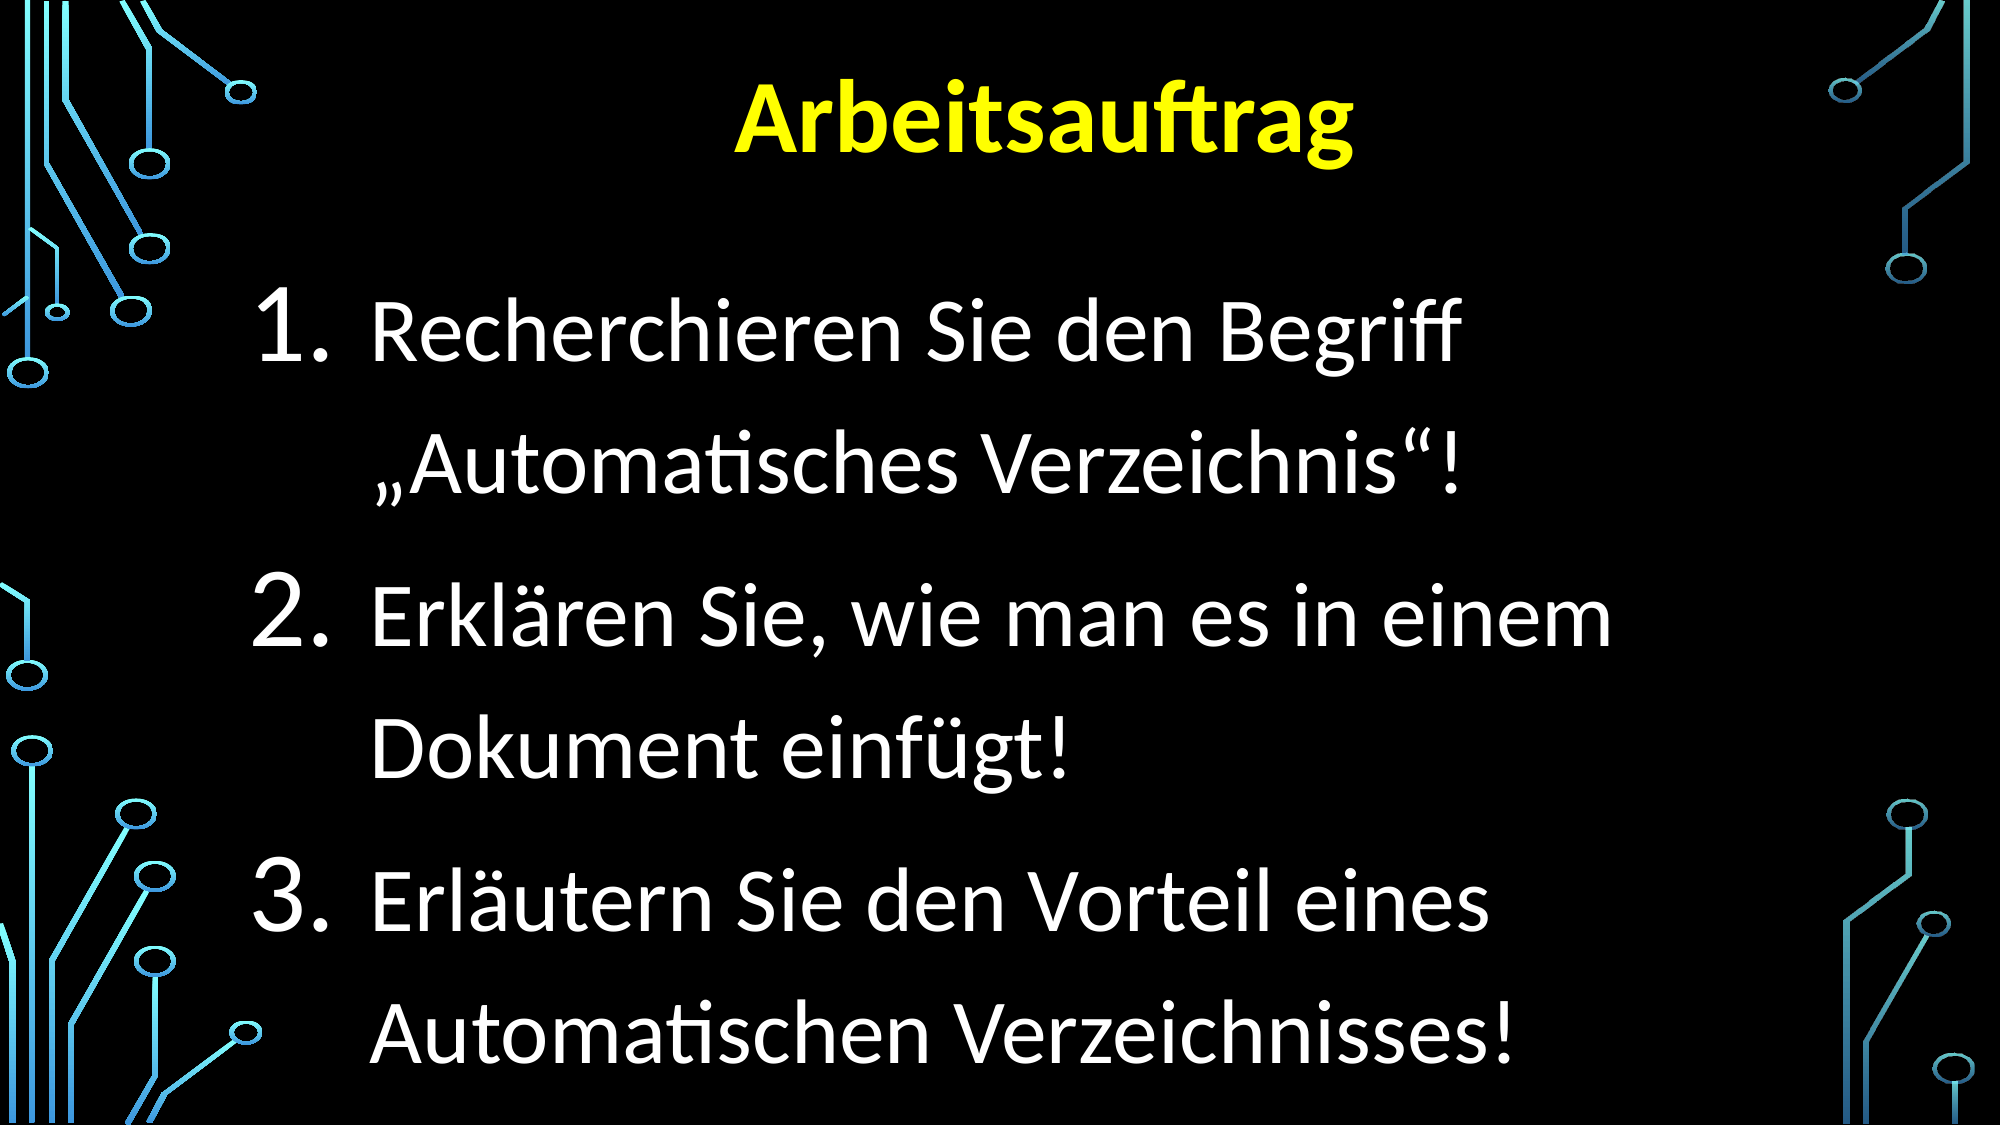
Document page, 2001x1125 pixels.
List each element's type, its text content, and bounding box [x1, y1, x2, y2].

list Recherchieren Sie den Begriff „Automatisches Verzeichnis“! Erklären Sie, wie man es in einem Dokument einfügt! Erläutern Sie den Vorteil eines Automatischen Verzeichnisses! [233, 240, 1859, 1092]
title Arbeitsauftrag [233, 0, 1859, 240]
